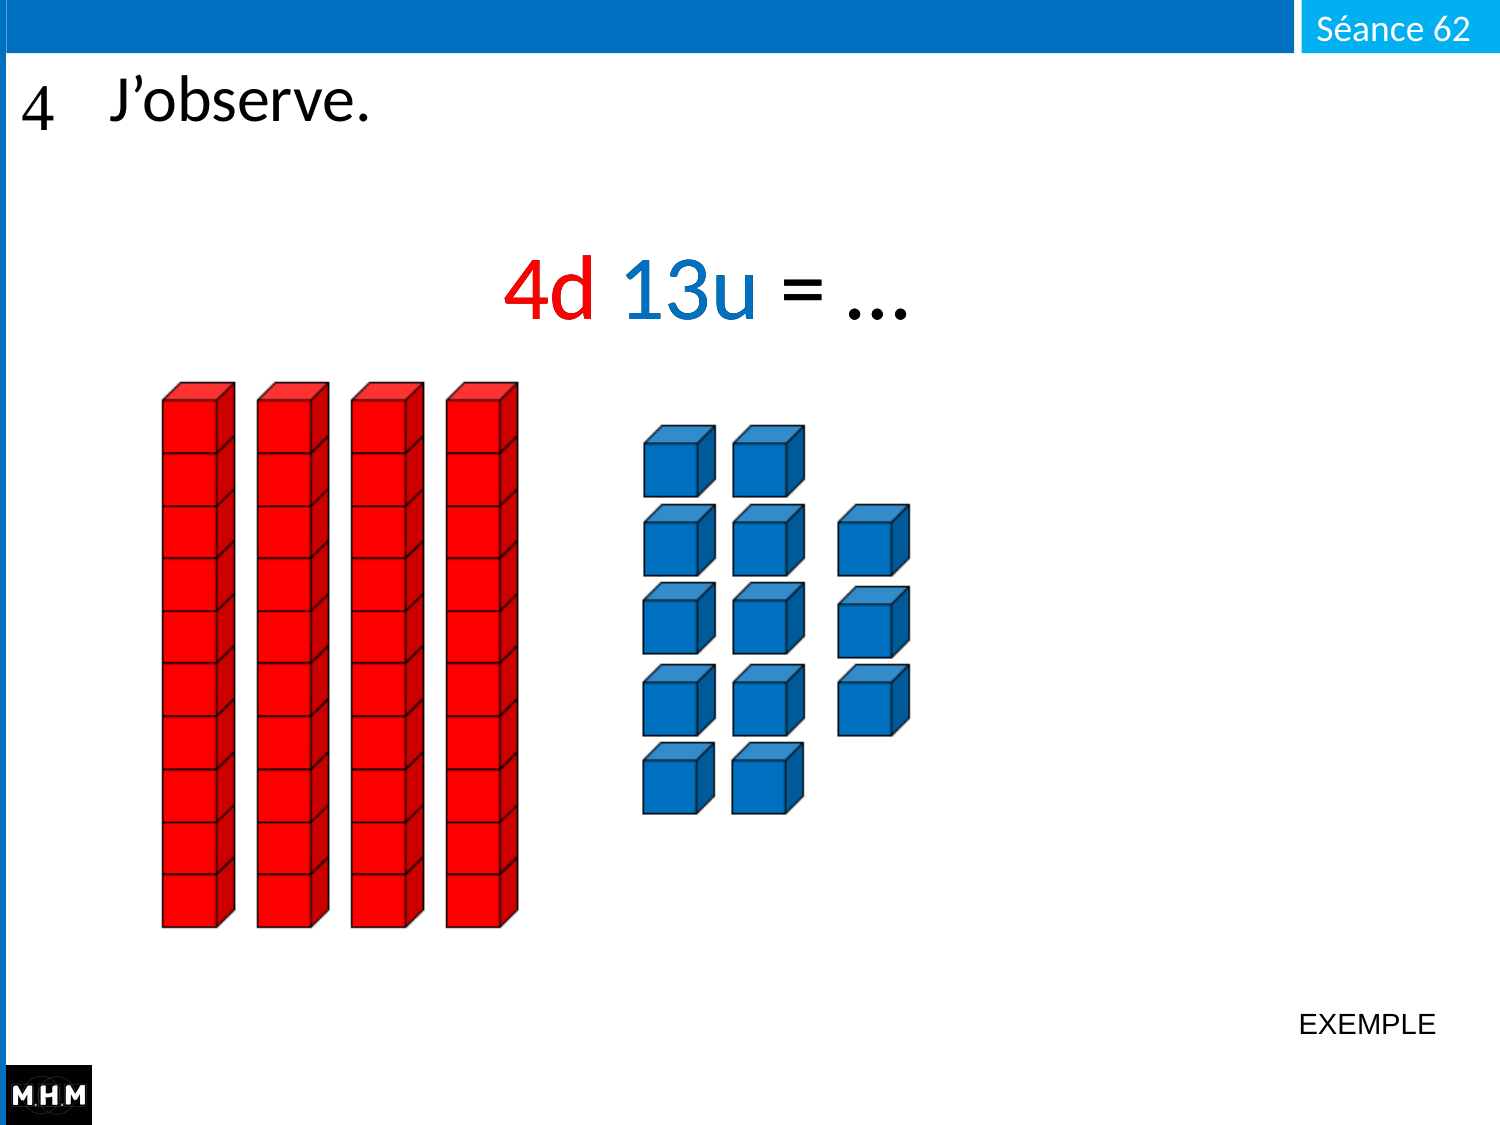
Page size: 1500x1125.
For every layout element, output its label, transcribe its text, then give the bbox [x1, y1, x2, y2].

picture [833, 501, 915, 580]
picture [443, 379, 525, 933]
picture [727, 661, 810, 818]
text_box 4d 13u = … [488, 220, 1178, 345]
picture [728, 422, 810, 658]
picture [833, 583, 915, 740]
picture [6, 1065, 92, 1125]
picture [638, 422, 721, 658]
picture [159, 379, 242, 933]
picture [254, 379, 336, 933]
text_box EXEMPLE [1283, 998, 1465, 1048]
title J’observe. [94, 57, 1389, 144]
picture [638, 661, 721, 818]
picture [348, 379, 431, 933]
